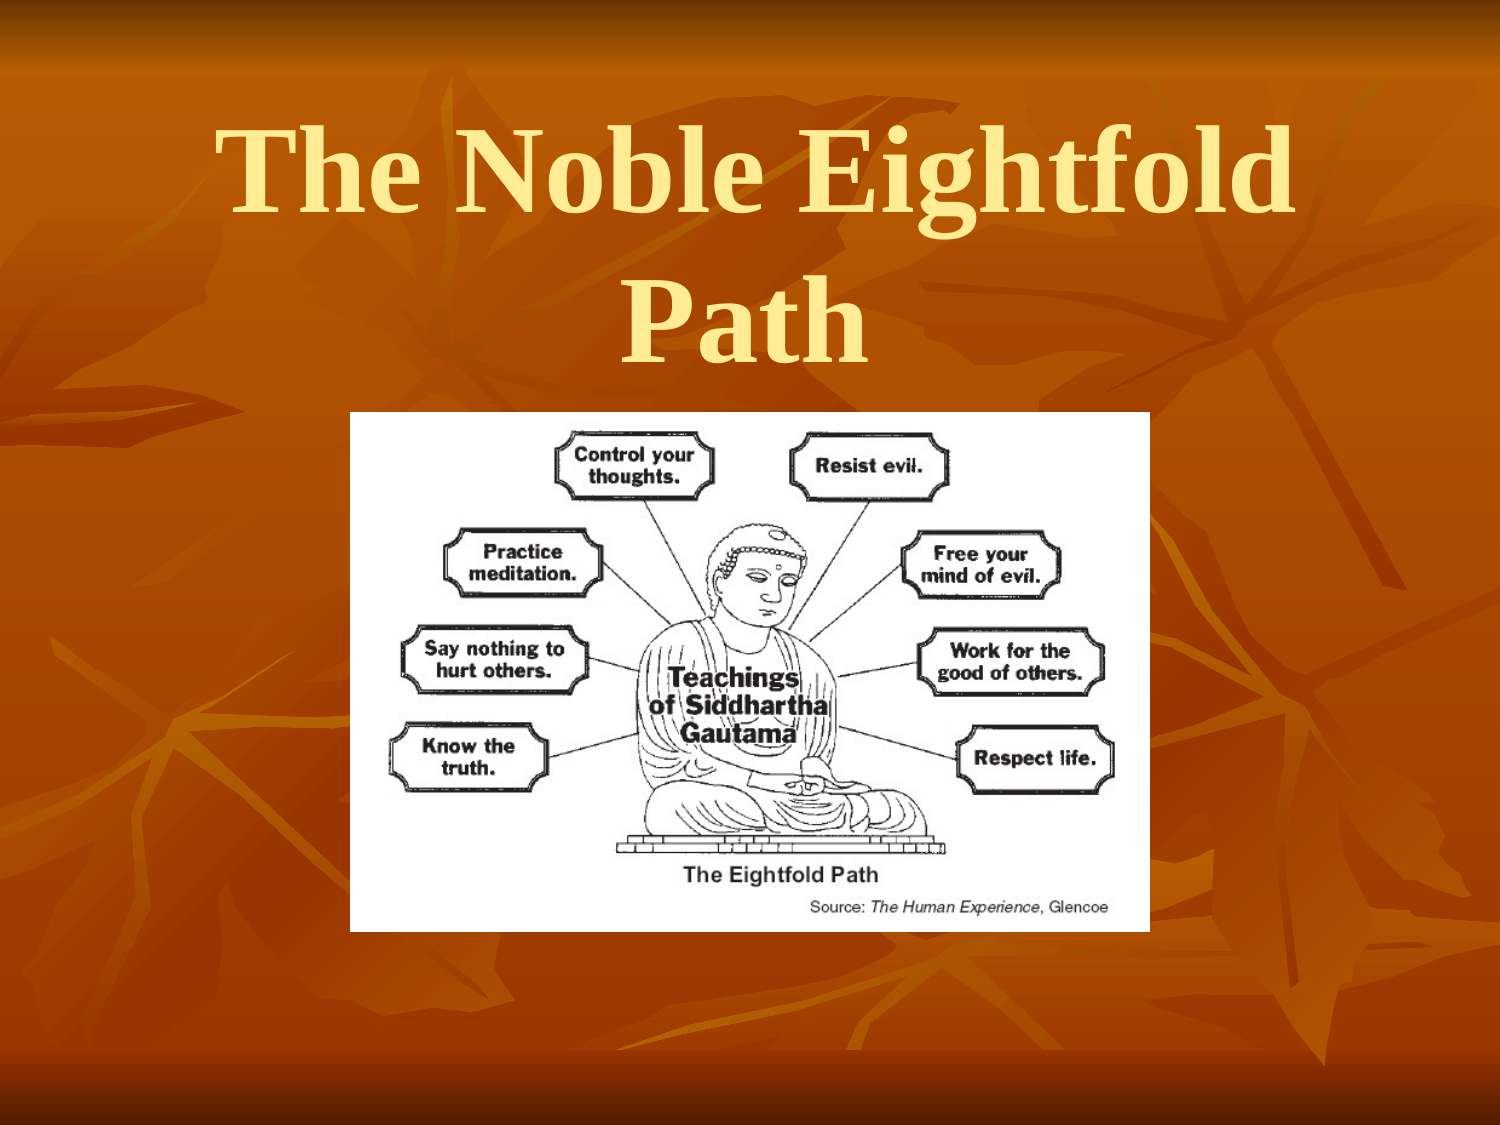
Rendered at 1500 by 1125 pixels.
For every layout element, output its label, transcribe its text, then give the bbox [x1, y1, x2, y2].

picture [349, 412, 1151, 932]
title The Noble Eightfold Path [87, 87, 1426, 388]
